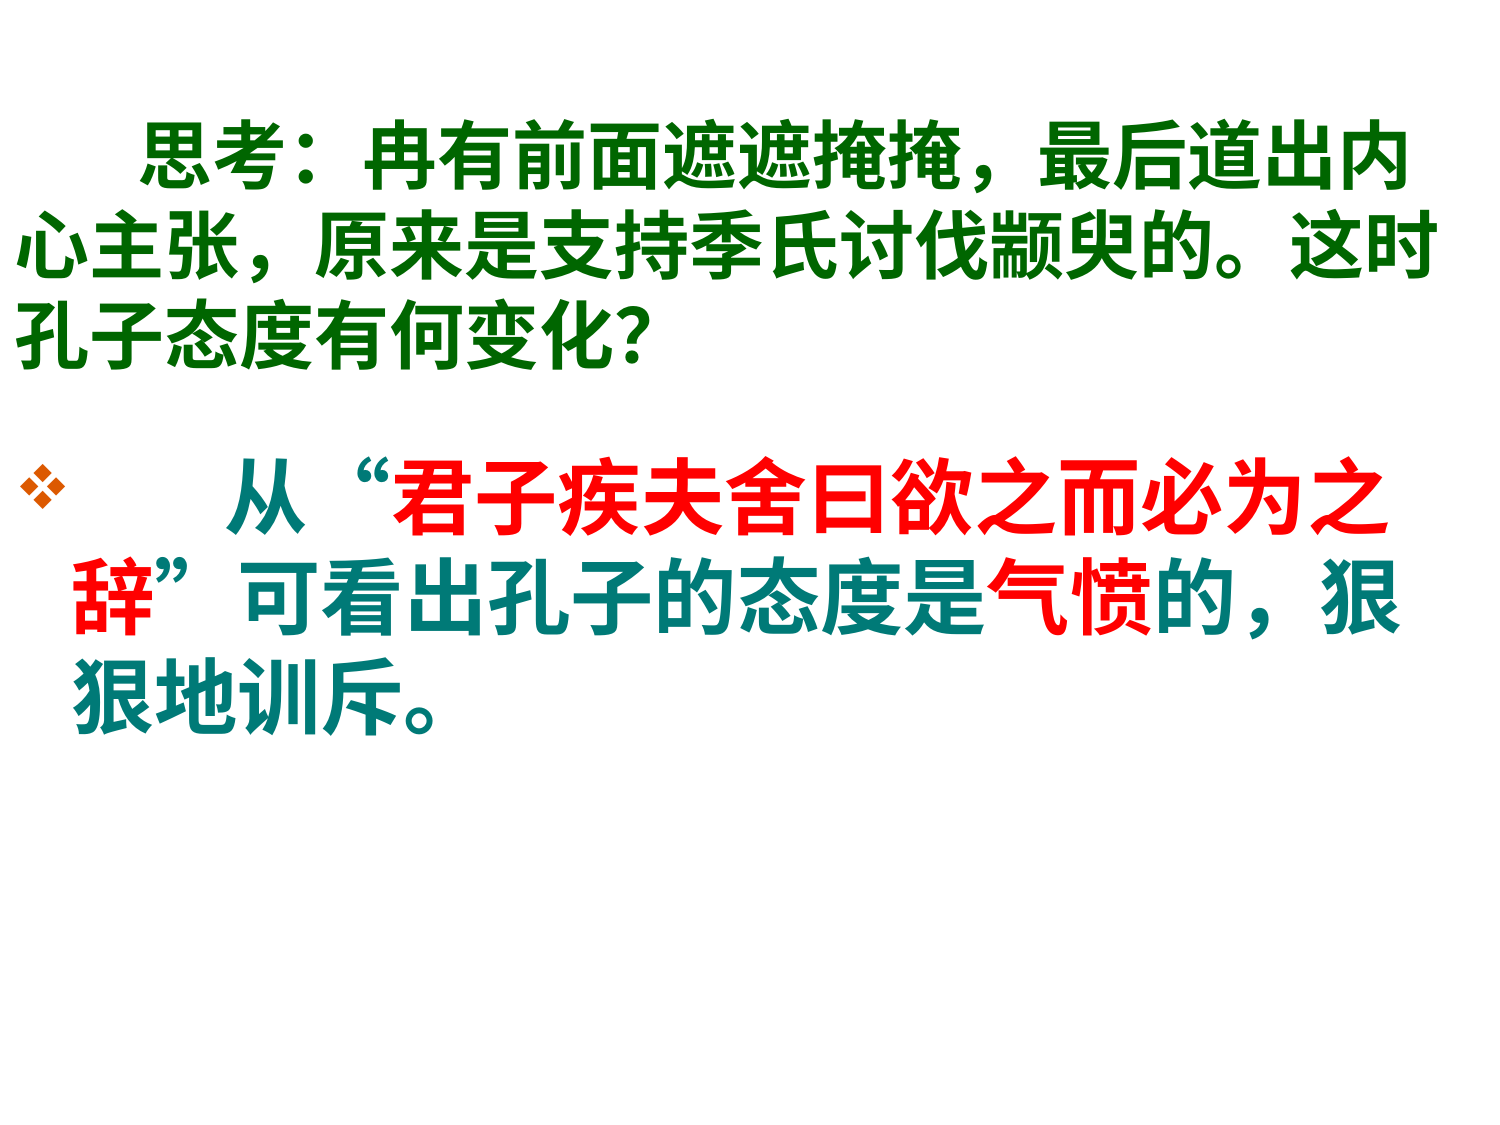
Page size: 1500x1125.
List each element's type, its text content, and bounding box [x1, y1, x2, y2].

title 思考：冉有前面遮遮掩掩，最后道出内心主张，原来是支持季氏讨伐颛臾的。这时孔子态度有何变化？ [0, 24, 1500, 437]
list 从“君子疾夫舍曰欲之而必为之辞”可看出孔子的态度是气愤的，狠狠地训斥。 [0, 437, 1500, 813]
